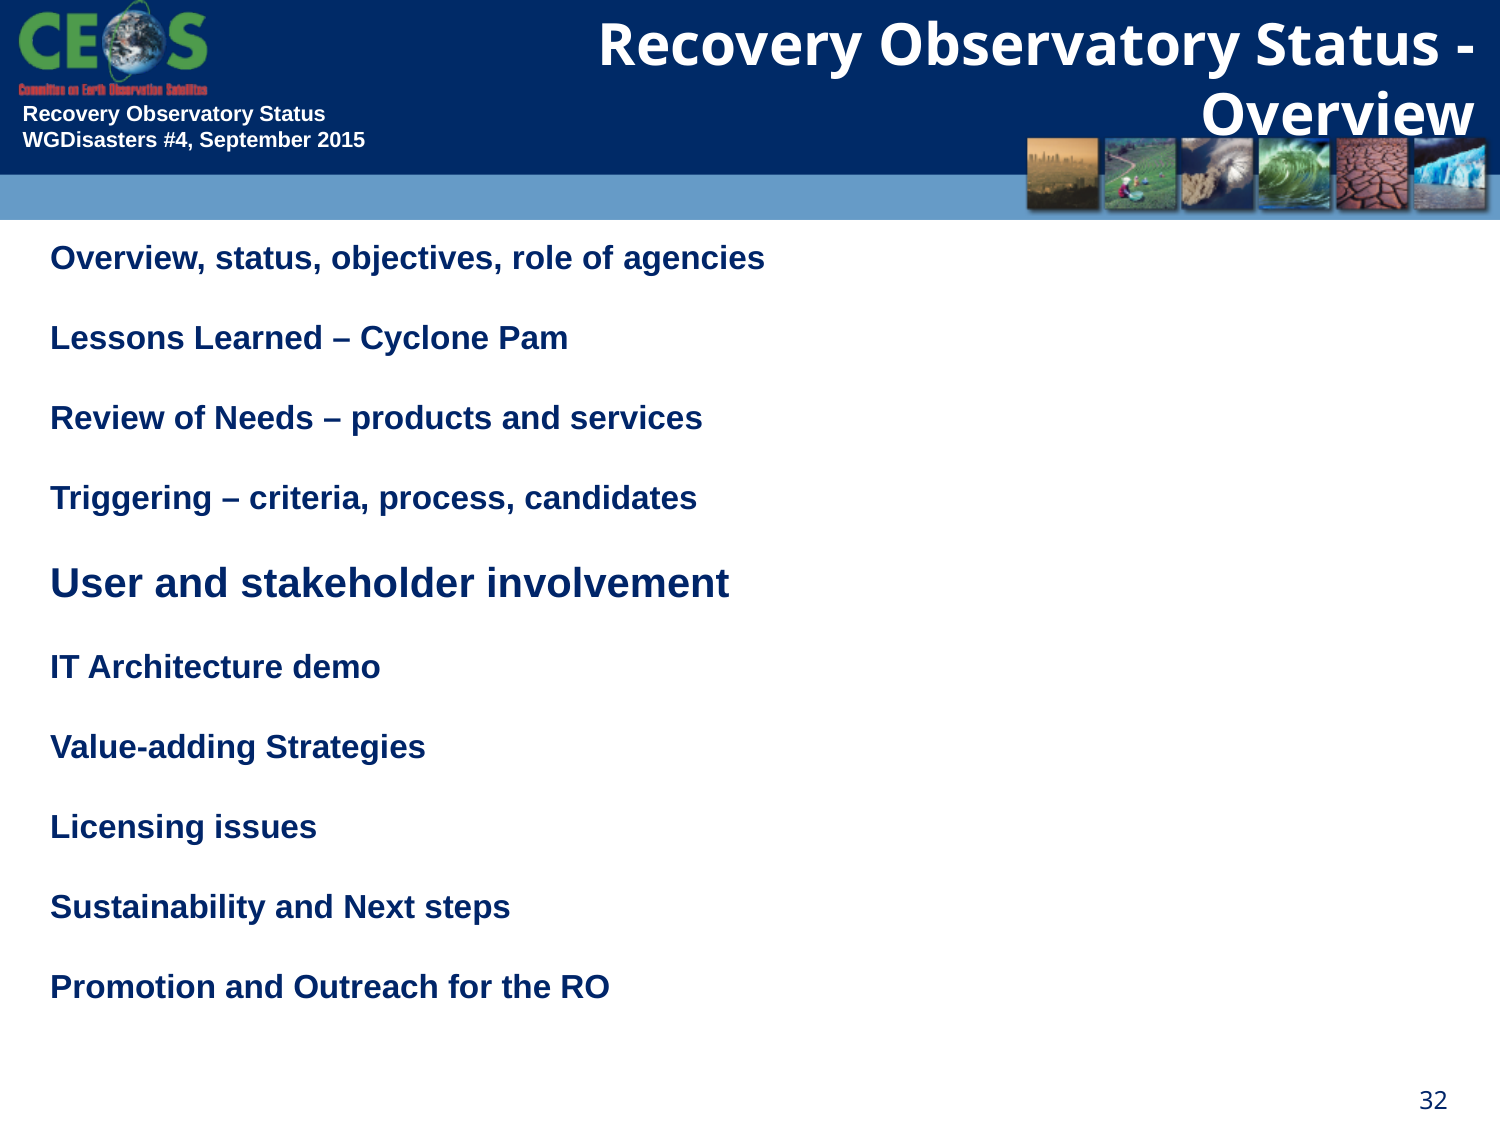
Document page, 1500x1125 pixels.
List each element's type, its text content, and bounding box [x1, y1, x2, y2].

picture [0, 0, 1500, 220]
text_box Overview, status, objectives, role of agencies Lessons Learned – Cyclone Pam Review of Needs – products and services Triggering – criteria, process, candidates User and stakeholder involvement IT Architecture demo Value-adding Strategies Licensing issues Sustainability and Next steps Promotion and Outreach for the RO [35, 228, 1448, 1053]
text_box Recovery Observatory Status - Overview [336, 16, 1491, 138]
slide_number 32 [1194, 1077, 1463, 1112]
